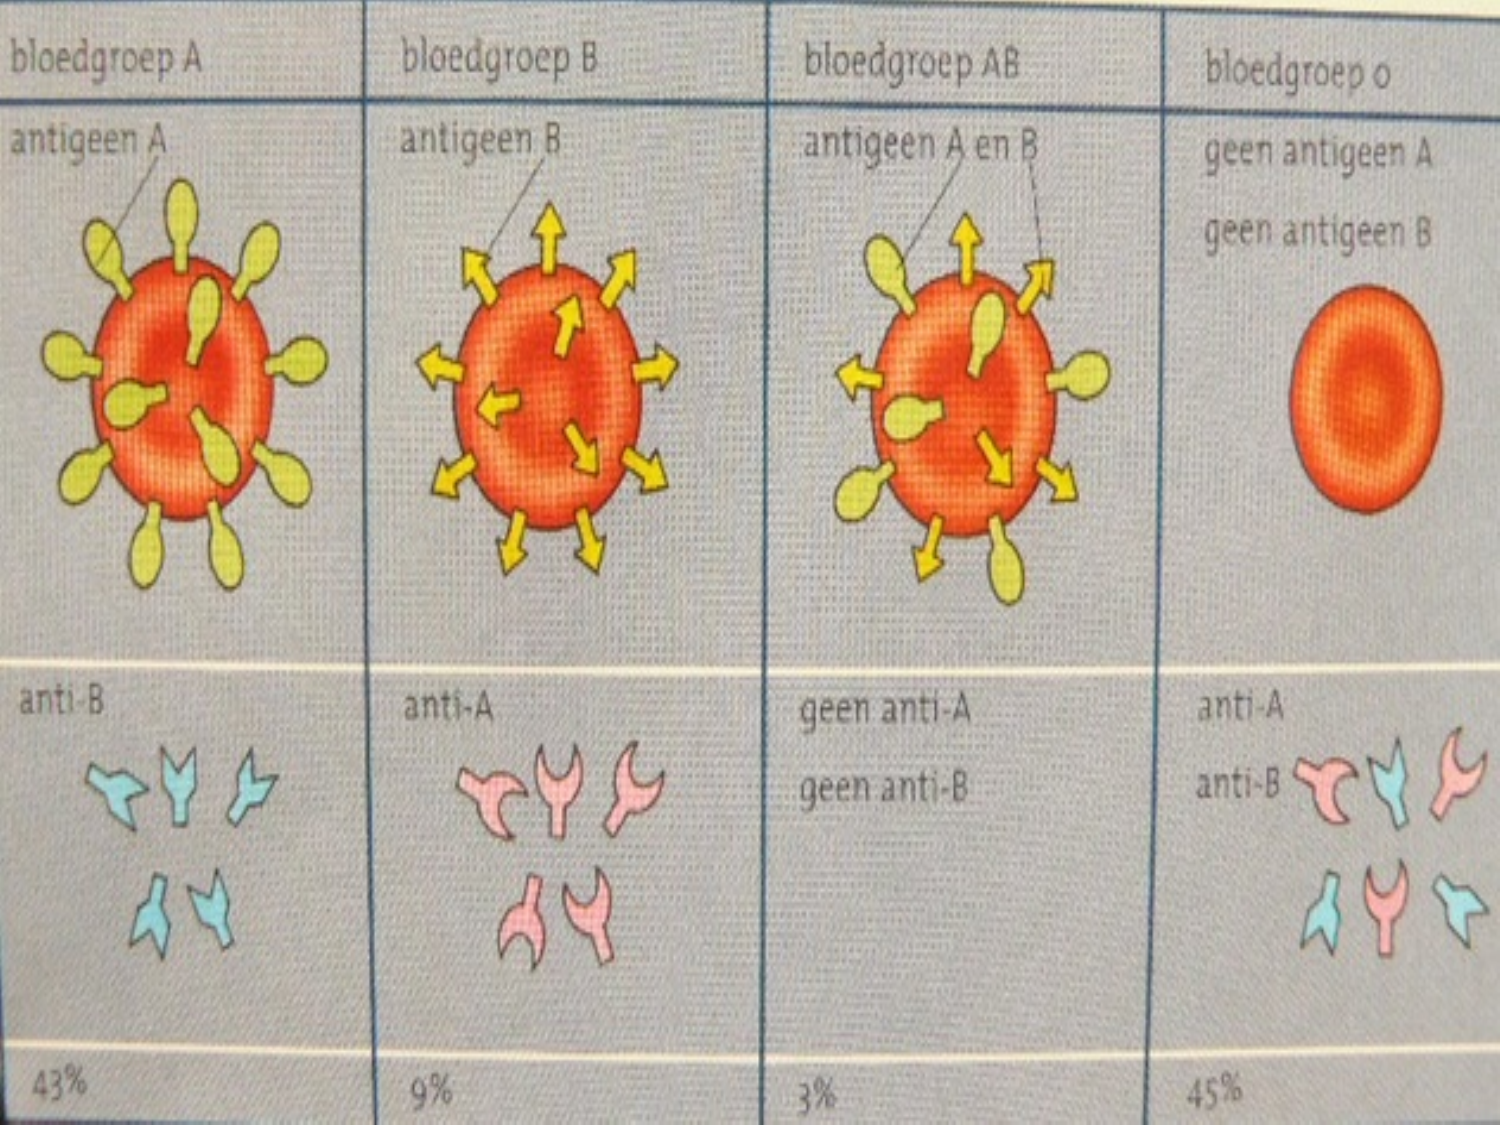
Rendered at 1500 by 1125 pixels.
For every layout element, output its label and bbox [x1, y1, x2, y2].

list [0, 0, 1500, 1125]
